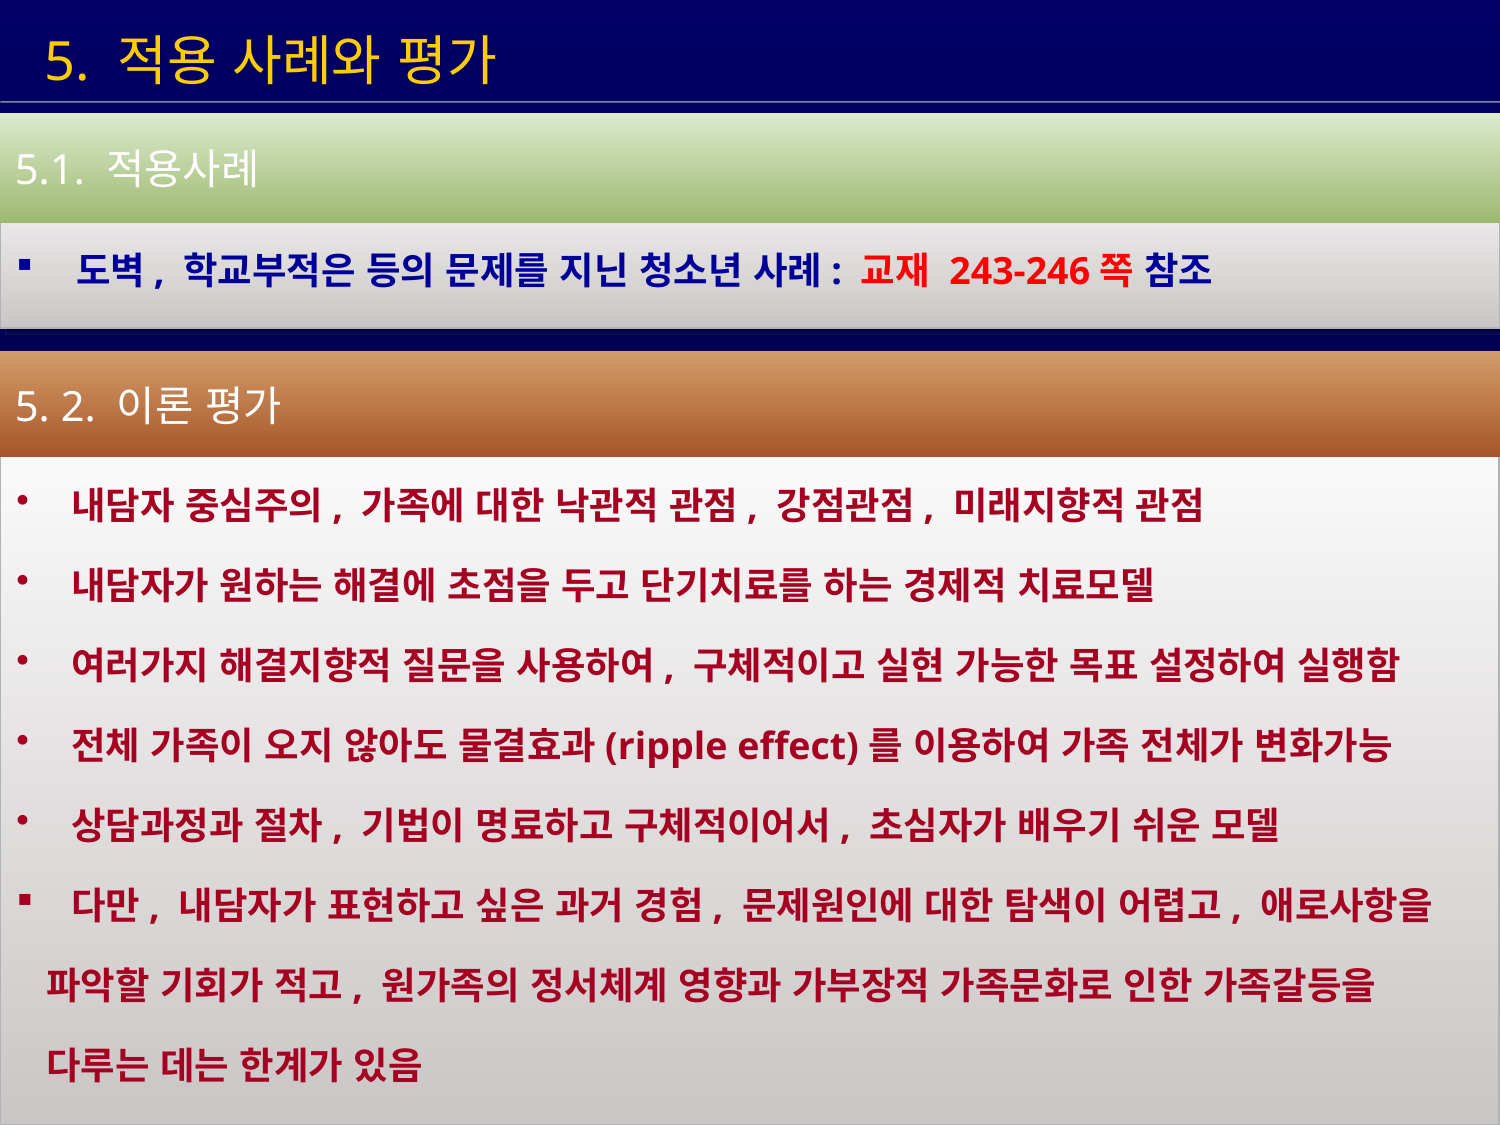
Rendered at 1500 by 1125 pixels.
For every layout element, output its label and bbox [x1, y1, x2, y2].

text_box [0, 18, 1500, 1125]
